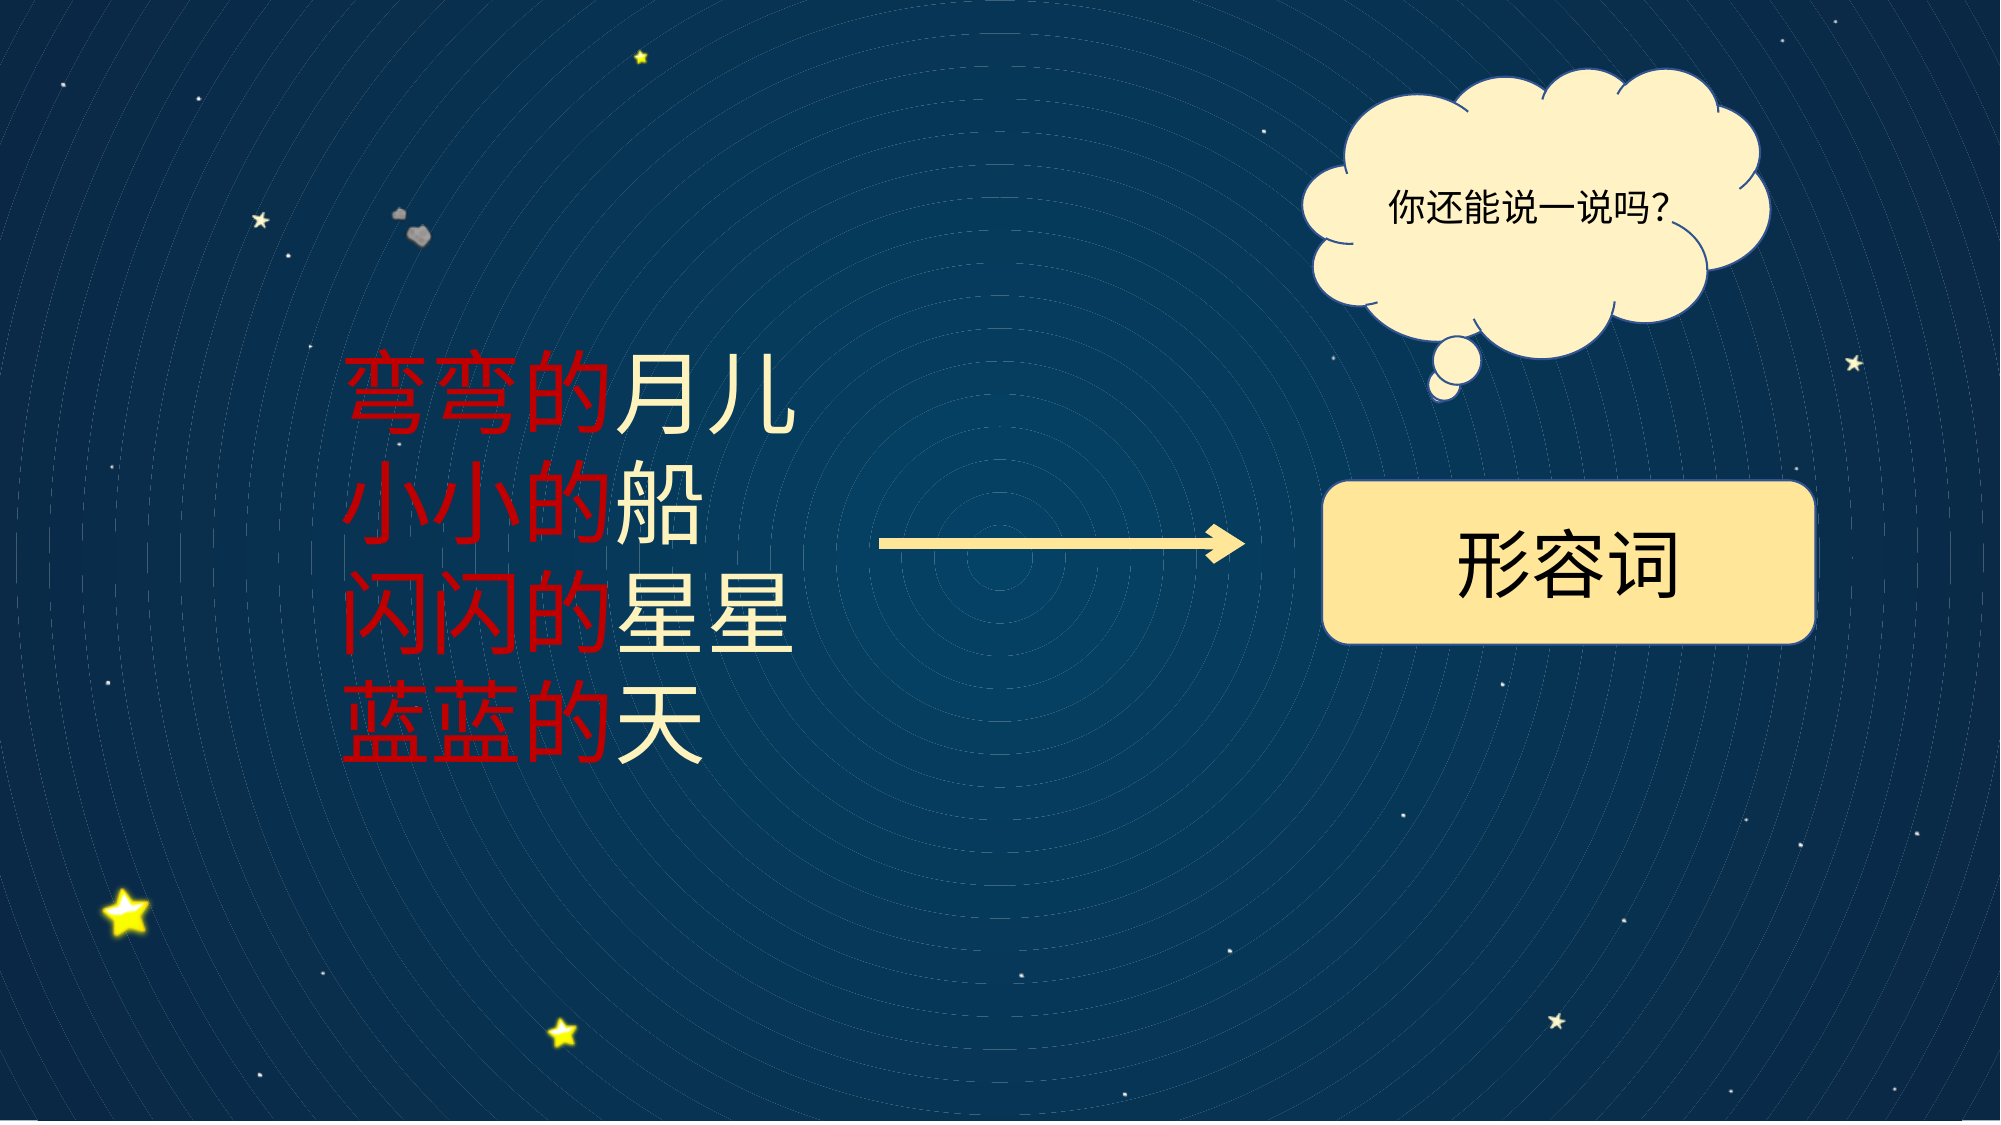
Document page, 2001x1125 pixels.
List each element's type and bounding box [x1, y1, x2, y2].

text_box [47, 7, 1933, 1109]
text_box [0, 0, 2000, 1121]
